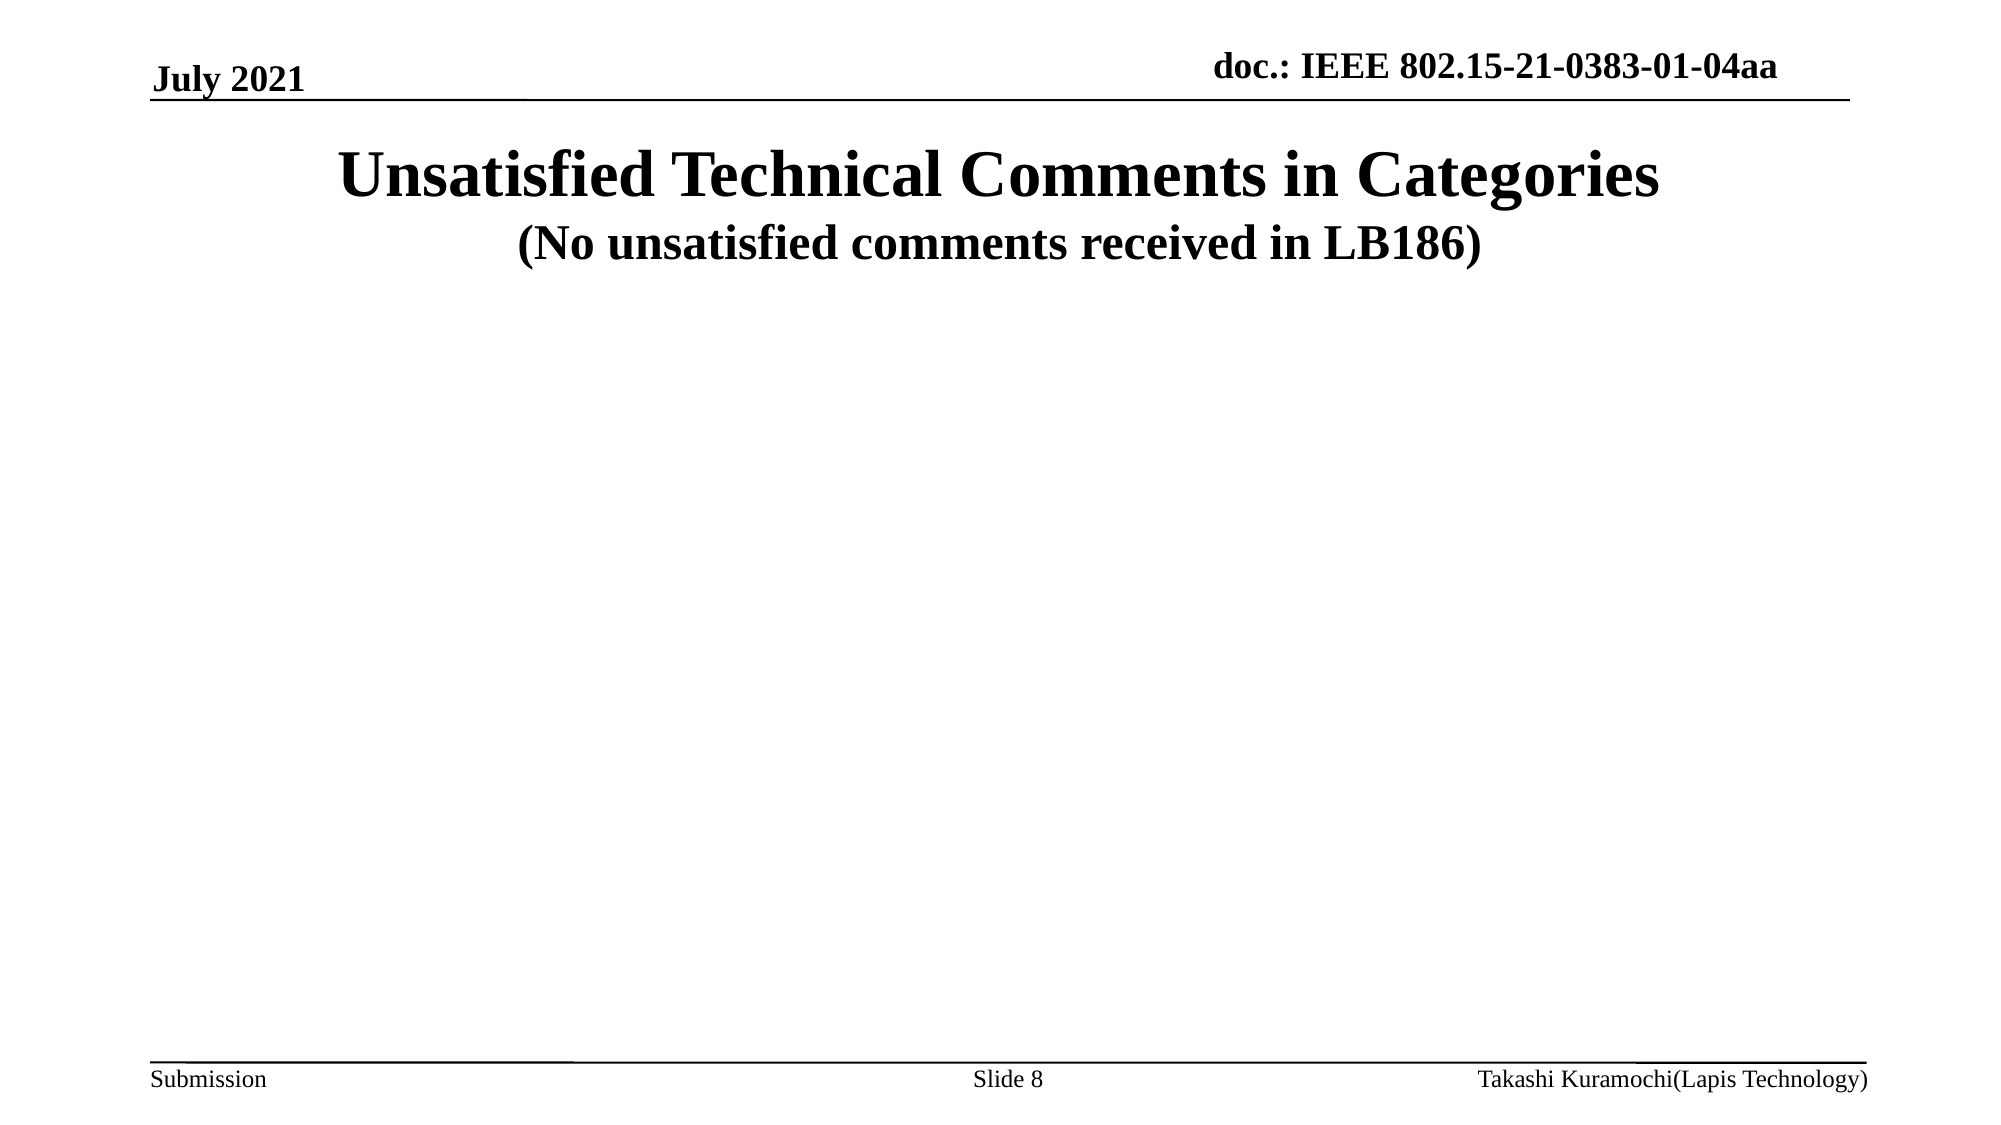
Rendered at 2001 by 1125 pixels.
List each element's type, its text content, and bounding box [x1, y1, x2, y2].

title Unsatisfied Technical Comments in Categories (No unsatisfied comments received in LB186) [149, 112, 1850, 288]
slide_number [152, 54, 563, 100]
footer Takashi Kuramochi(Lapis Technology) [1171, 1061, 1869, 1093]
slide_number Slide 8 [950, 1061, 1067, 1123]
